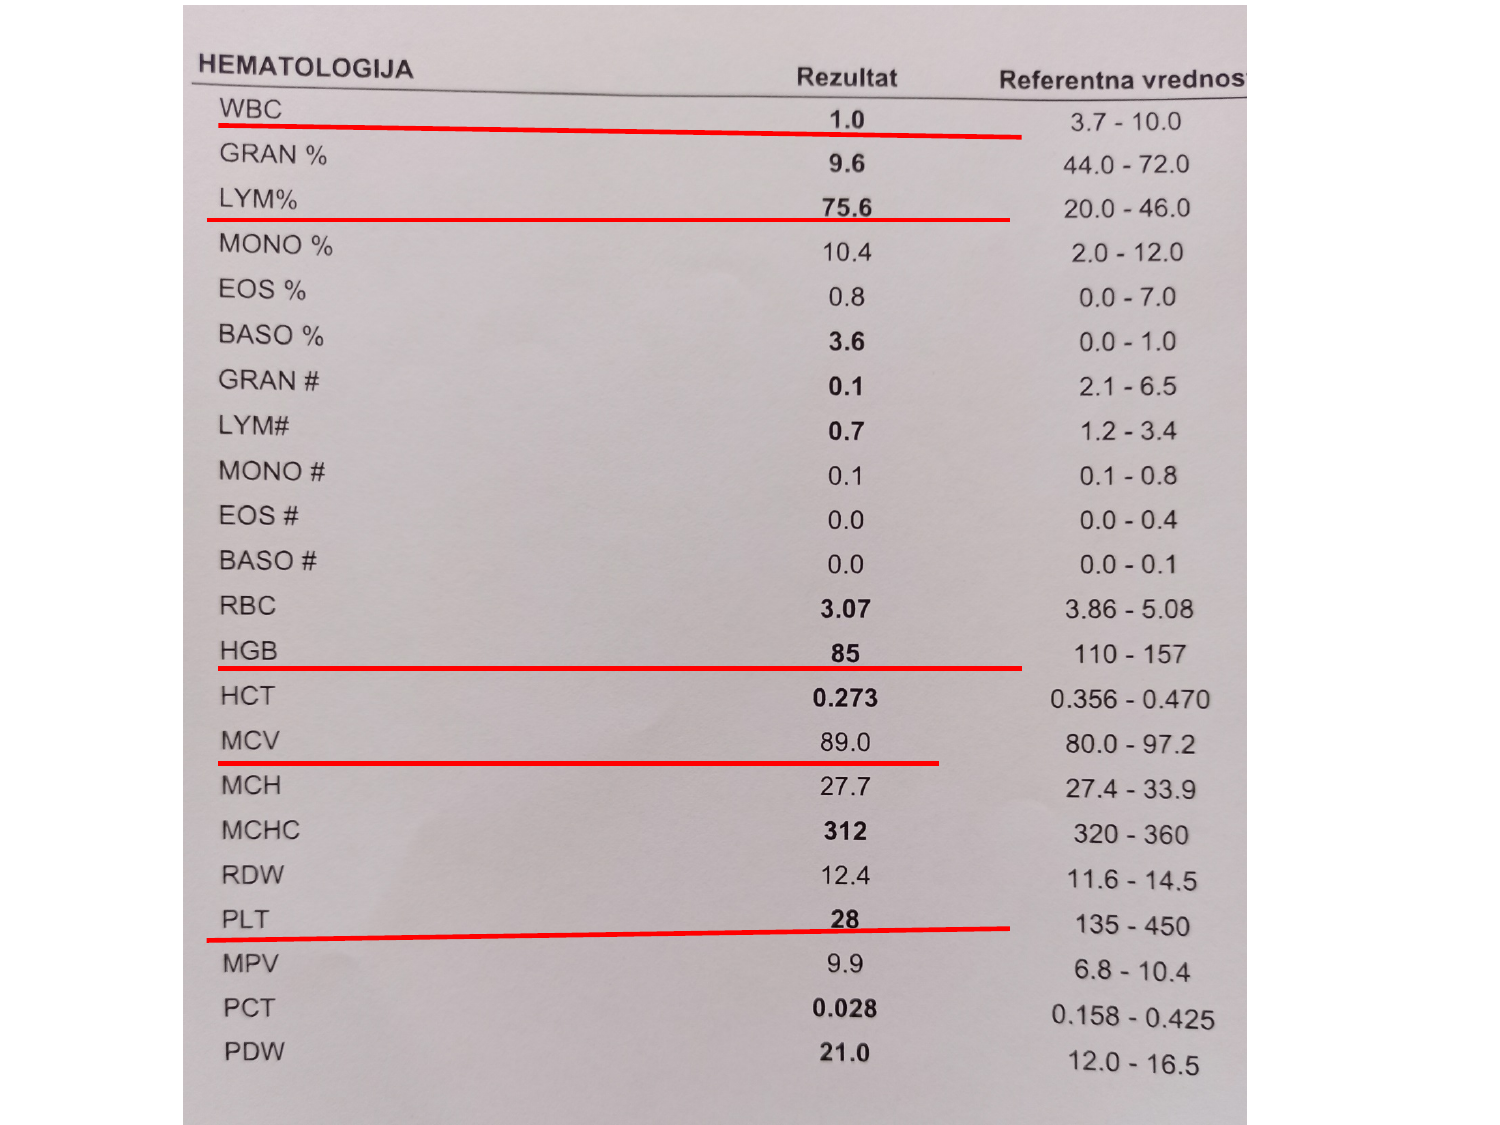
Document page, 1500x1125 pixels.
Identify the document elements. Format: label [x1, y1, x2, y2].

picture [182, 0, 1247, 1125]
text_box [218, 125, 1022, 138]
text_box [206, 928, 1011, 941]
